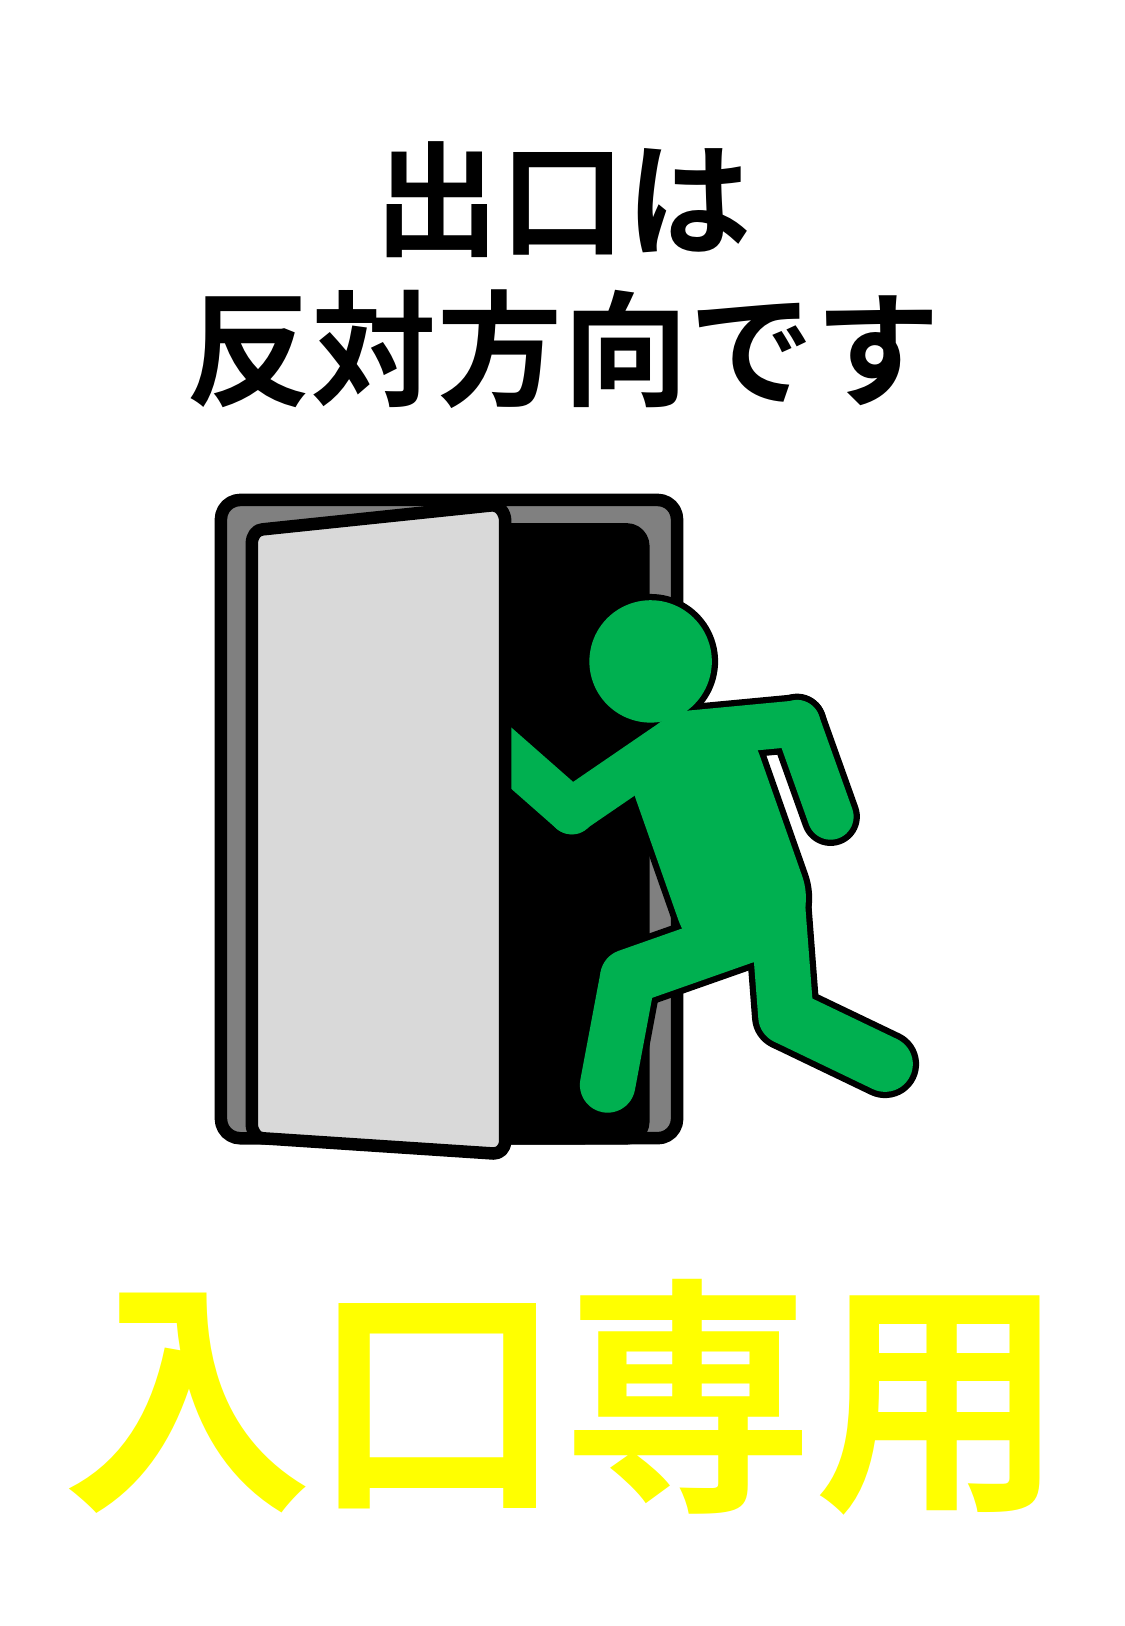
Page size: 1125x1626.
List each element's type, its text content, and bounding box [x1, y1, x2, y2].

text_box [220, 499, 962, 1154]
text_box 入口専用 [23, 1234, 1104, 1550]
text_box 出口は 反対方向です [23, 113, 1104, 429]
